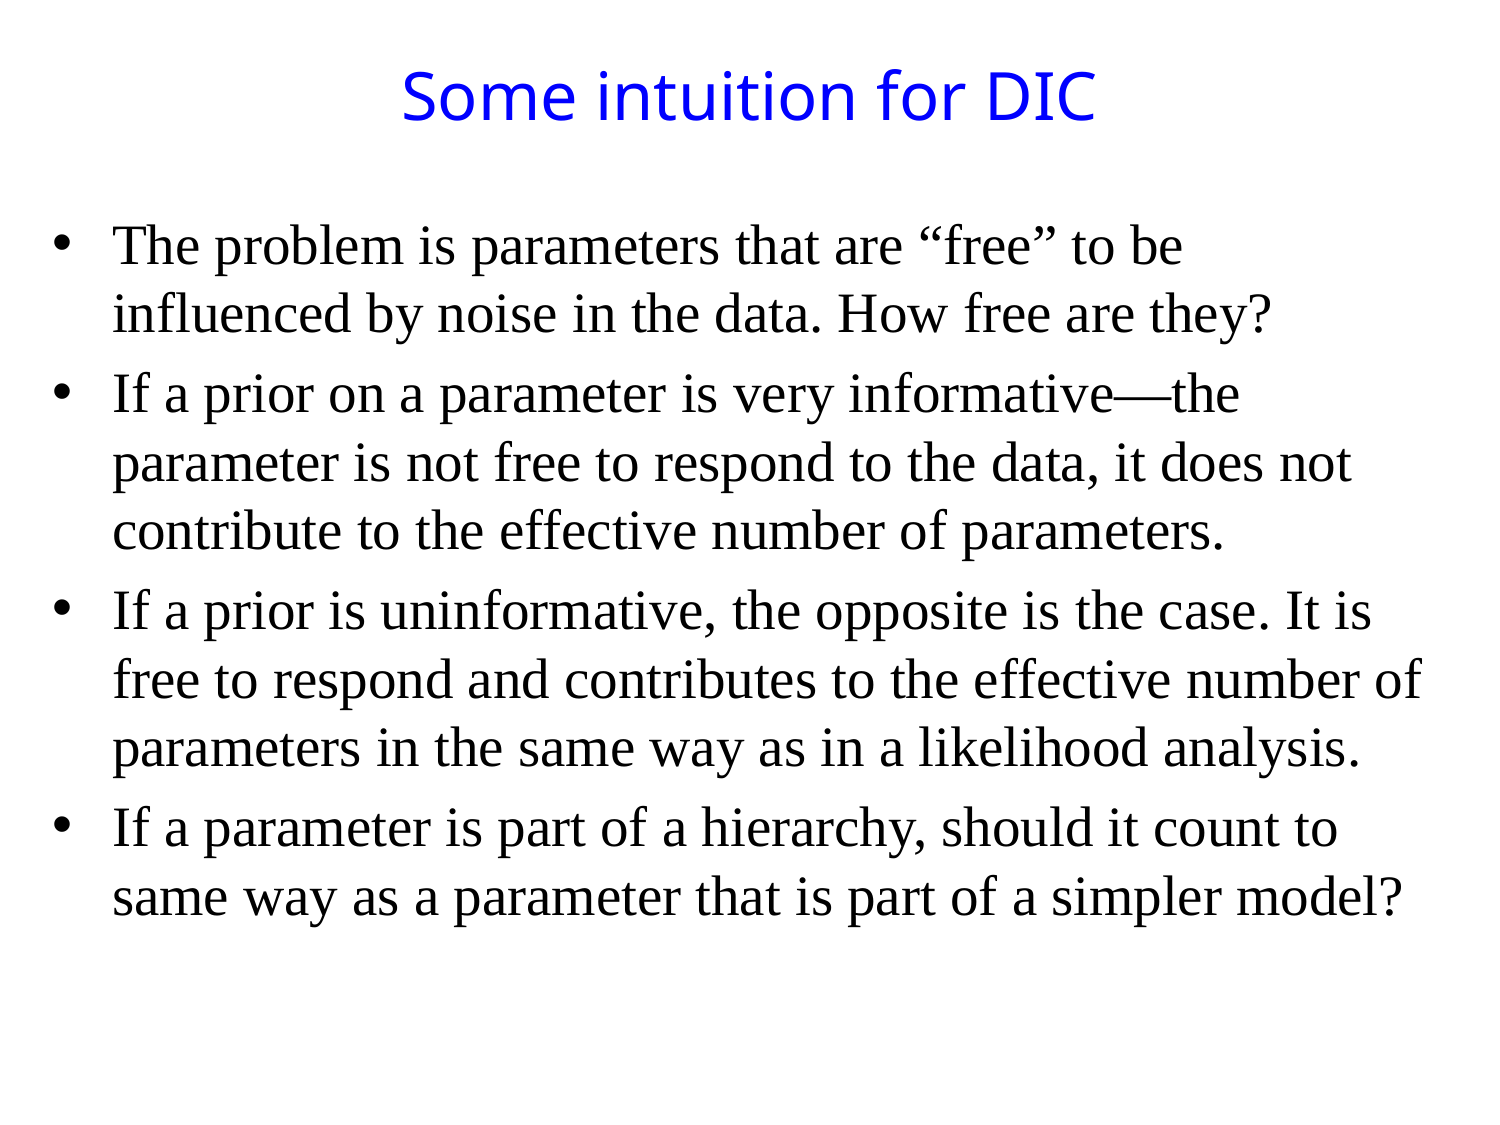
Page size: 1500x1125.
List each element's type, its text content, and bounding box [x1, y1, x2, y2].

list The problem is parameters that are “free” to be influenced by noise in the data. How free are they? If a prior on a parameter is very informative—the parameter is not free to respond to the data, it does not contribute to the effective number of parameters. If a prior is uninformative, the opposite is the case. It is free to respond and contributes to the effective number of parameters in the same way as in a likelihood analysis. If a parameter is part of a hierarchy, should it count to same way as a parameter that is part of a simpler model? [37, 200, 1438, 943]
title Some intuition for DIC [75, 0, 1425, 188]
